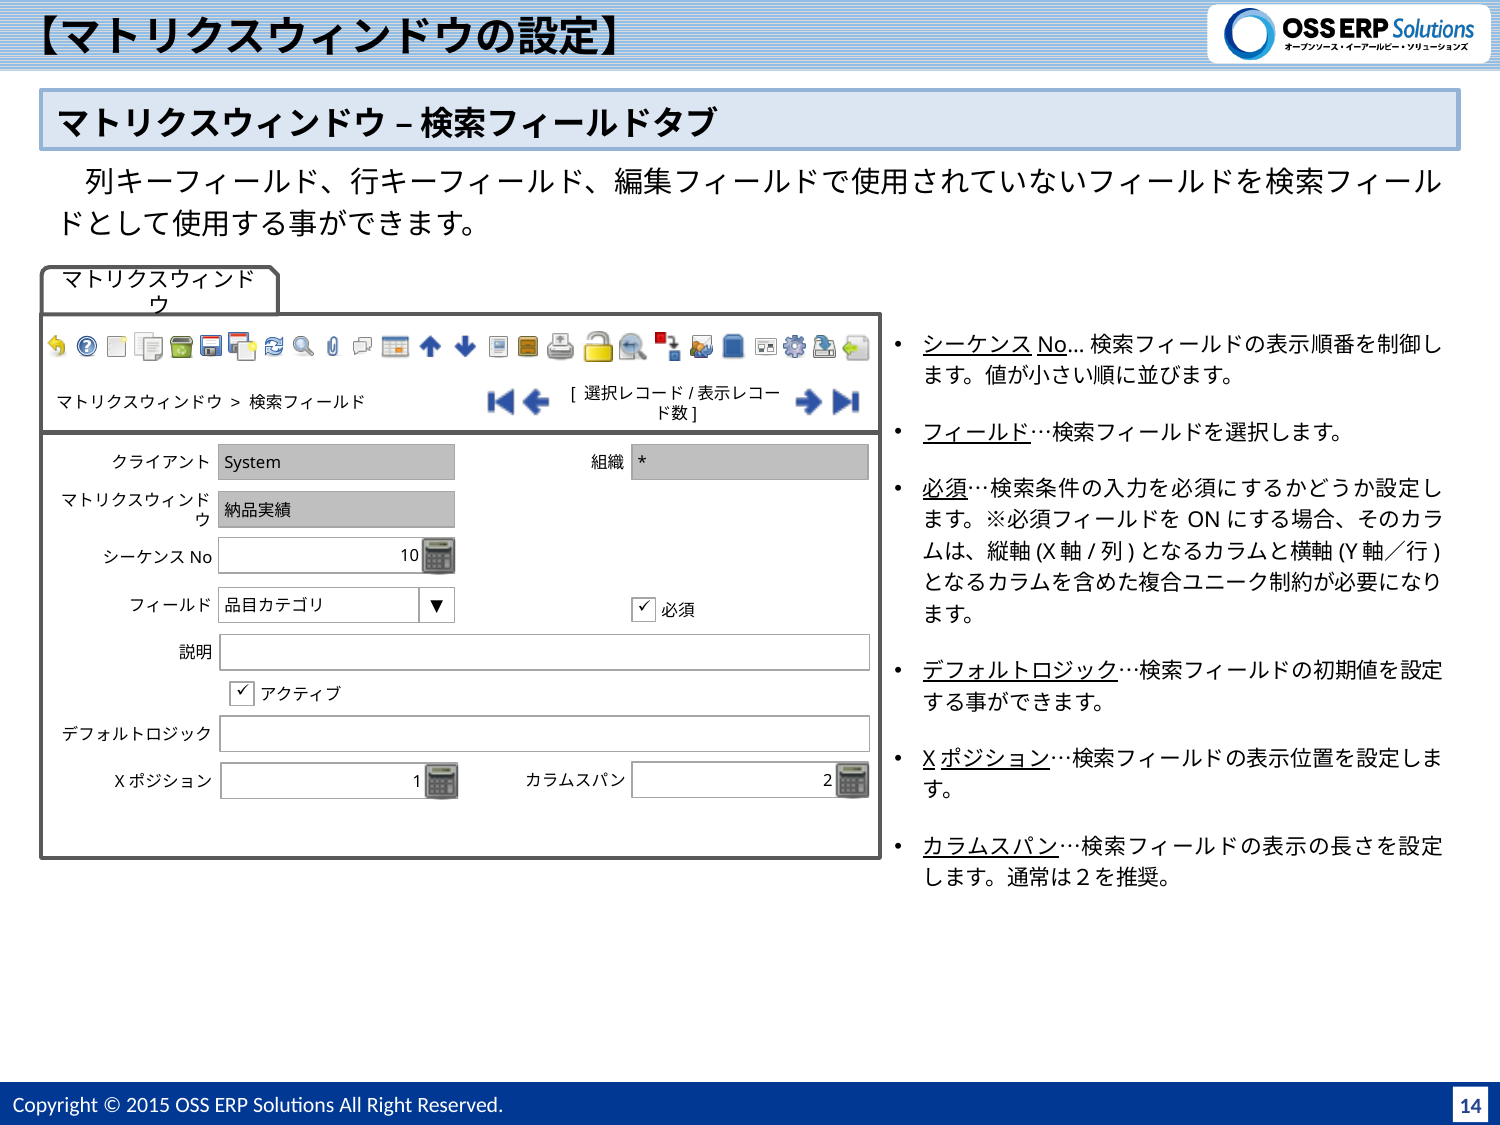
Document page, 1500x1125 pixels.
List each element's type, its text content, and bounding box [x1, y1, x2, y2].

text_box シーケンスNo…検索フィールドの表示順番を制御します。値が小さい順に並びます。 フィールド…検索フィールドを選択します。 必須…検索条件の入力を必須にするかどうか設定します。※必須フィールドをONにする場合、そのカラムは、縦軸(X軸/列)となるカラムと横軸(Y軸／行)となるカラムを含めた複合ユニーク制約が必要になります。 デフォルトロジック…検索フィールドの初期値を設定する事ができます。 Xポジション…検索フィールドの表示位置を設定します。 カラムスパン…検索フィールドの表示の長さを設定します。通常は２を推奨。 [877, 328, 1461, 919]
text_box マトリクスウィンドウ > 検索フィールド [41, 383, 390, 421]
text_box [46, 330, 874, 362]
text_box [228, 680, 256, 707]
text_box フィールド [39, 585, 220, 624]
text_box 2 [634, 760, 834, 800]
text_box クライアント [38, 442, 219, 482]
text_box [39, 430, 877, 860]
text_box [220, 714, 871, 753]
text_box ▼ [417, 585, 457, 625]
text_box * [633, 442, 870, 482]
picture [1353, 8, 1474, 60]
text_box カラムスパン [405, 760, 634, 800]
text_box アクティブ [256, 680, 433, 707]
text_box 納品実績 [219, 489, 457, 529]
picture [419, 537, 457, 575]
text_box マトリクスウィンドウ – 検索フィールドタブ [39, 88, 1461, 147]
picture [477, 379, 560, 426]
text_box System [219, 442, 451, 482]
picture [833, 761, 871, 799]
text_box [220, 632, 871, 672]
picture [786, 379, 870, 426]
text_box 説明 [39, 632, 220, 672]
text_box 10 [220, 535, 457, 575]
text_box シーケンスNo [63, 535, 220, 578]
text_box [ 選択レコード/表示レコード数] [563, 383, 782, 422]
text_box 1 [219, 761, 423, 801]
text_box 必須 [657, 596, 835, 624]
text_box Xポジション [39, 761, 219, 800]
text_box [630, 596, 657, 624]
title 【マトリクスウィンドウの設定】 [2, 0, 1353, 70]
text_box 組織 [451, 442, 633, 482]
text_box マトリクスウィンドウ [38, 489, 219, 529]
text_box 列キーフィールド、行キーフィールド、編集フィールドで使用されていないフィールドを検索フィールドとして使用する事ができます。 [39, 147, 1461, 328]
text_box デフォルトロジック [39, 714, 220, 753]
text_box [39, 328, 877, 430]
picture [422, 763, 460, 801]
text_box 品目カテゴリ [216, 585, 417, 625]
